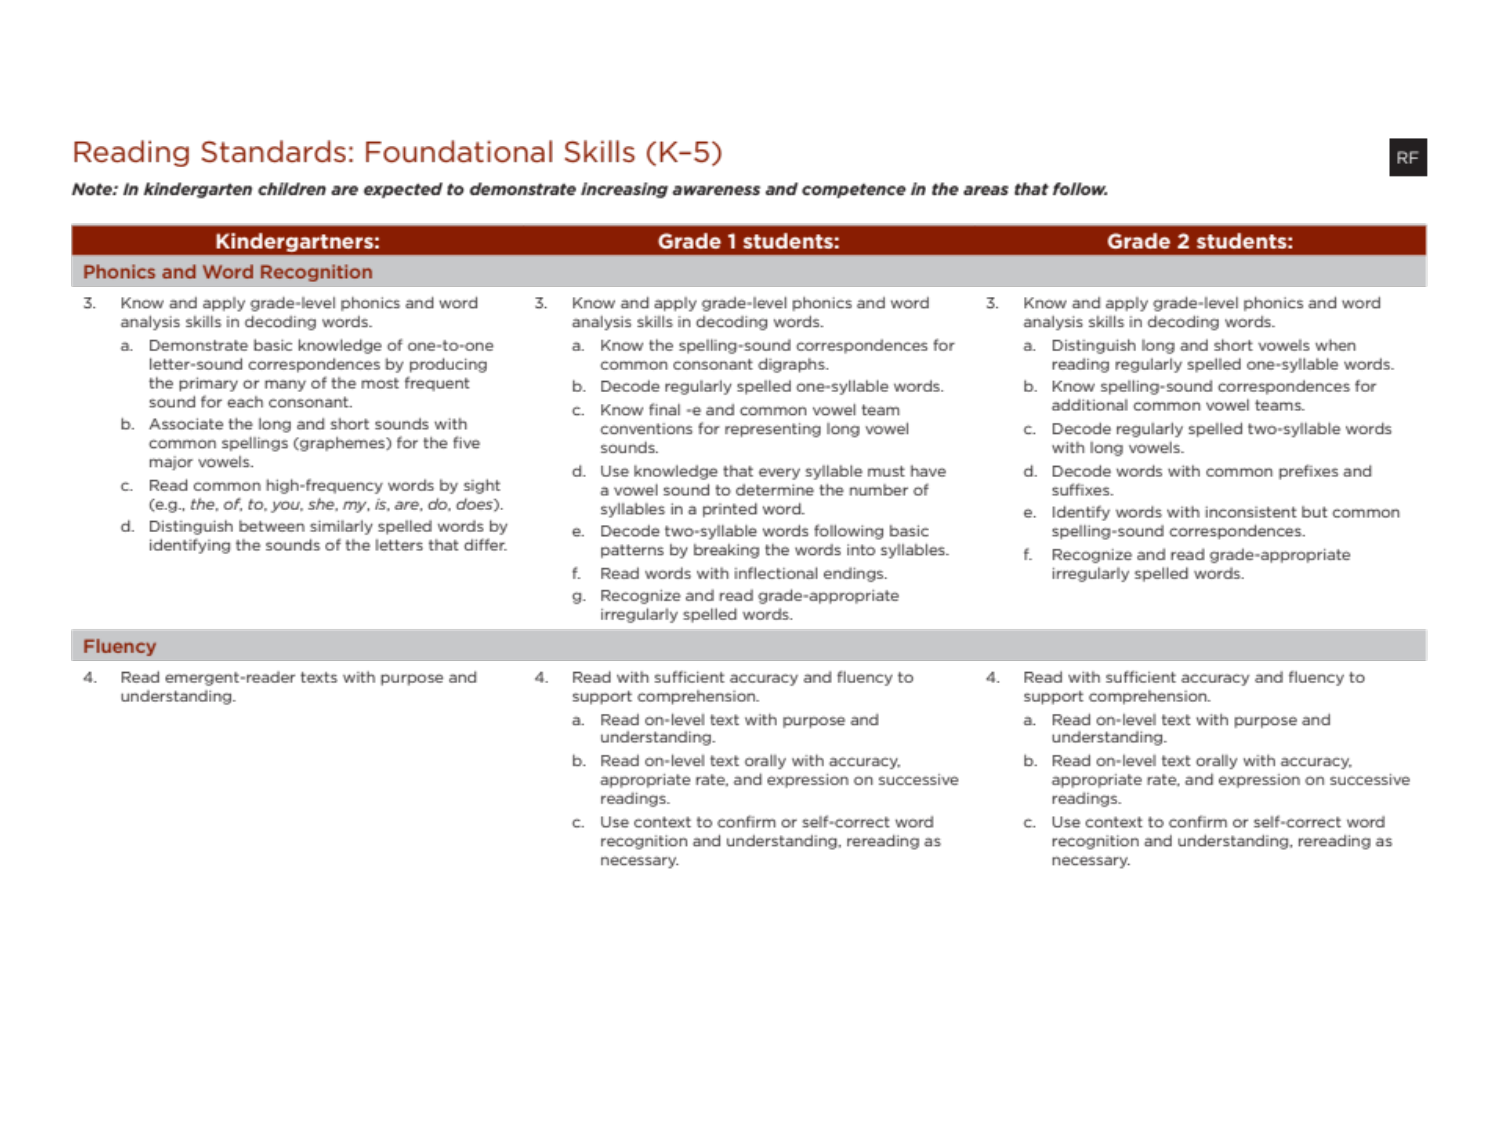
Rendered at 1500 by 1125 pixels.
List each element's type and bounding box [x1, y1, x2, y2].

picture [44, 123, 1448, 916]
